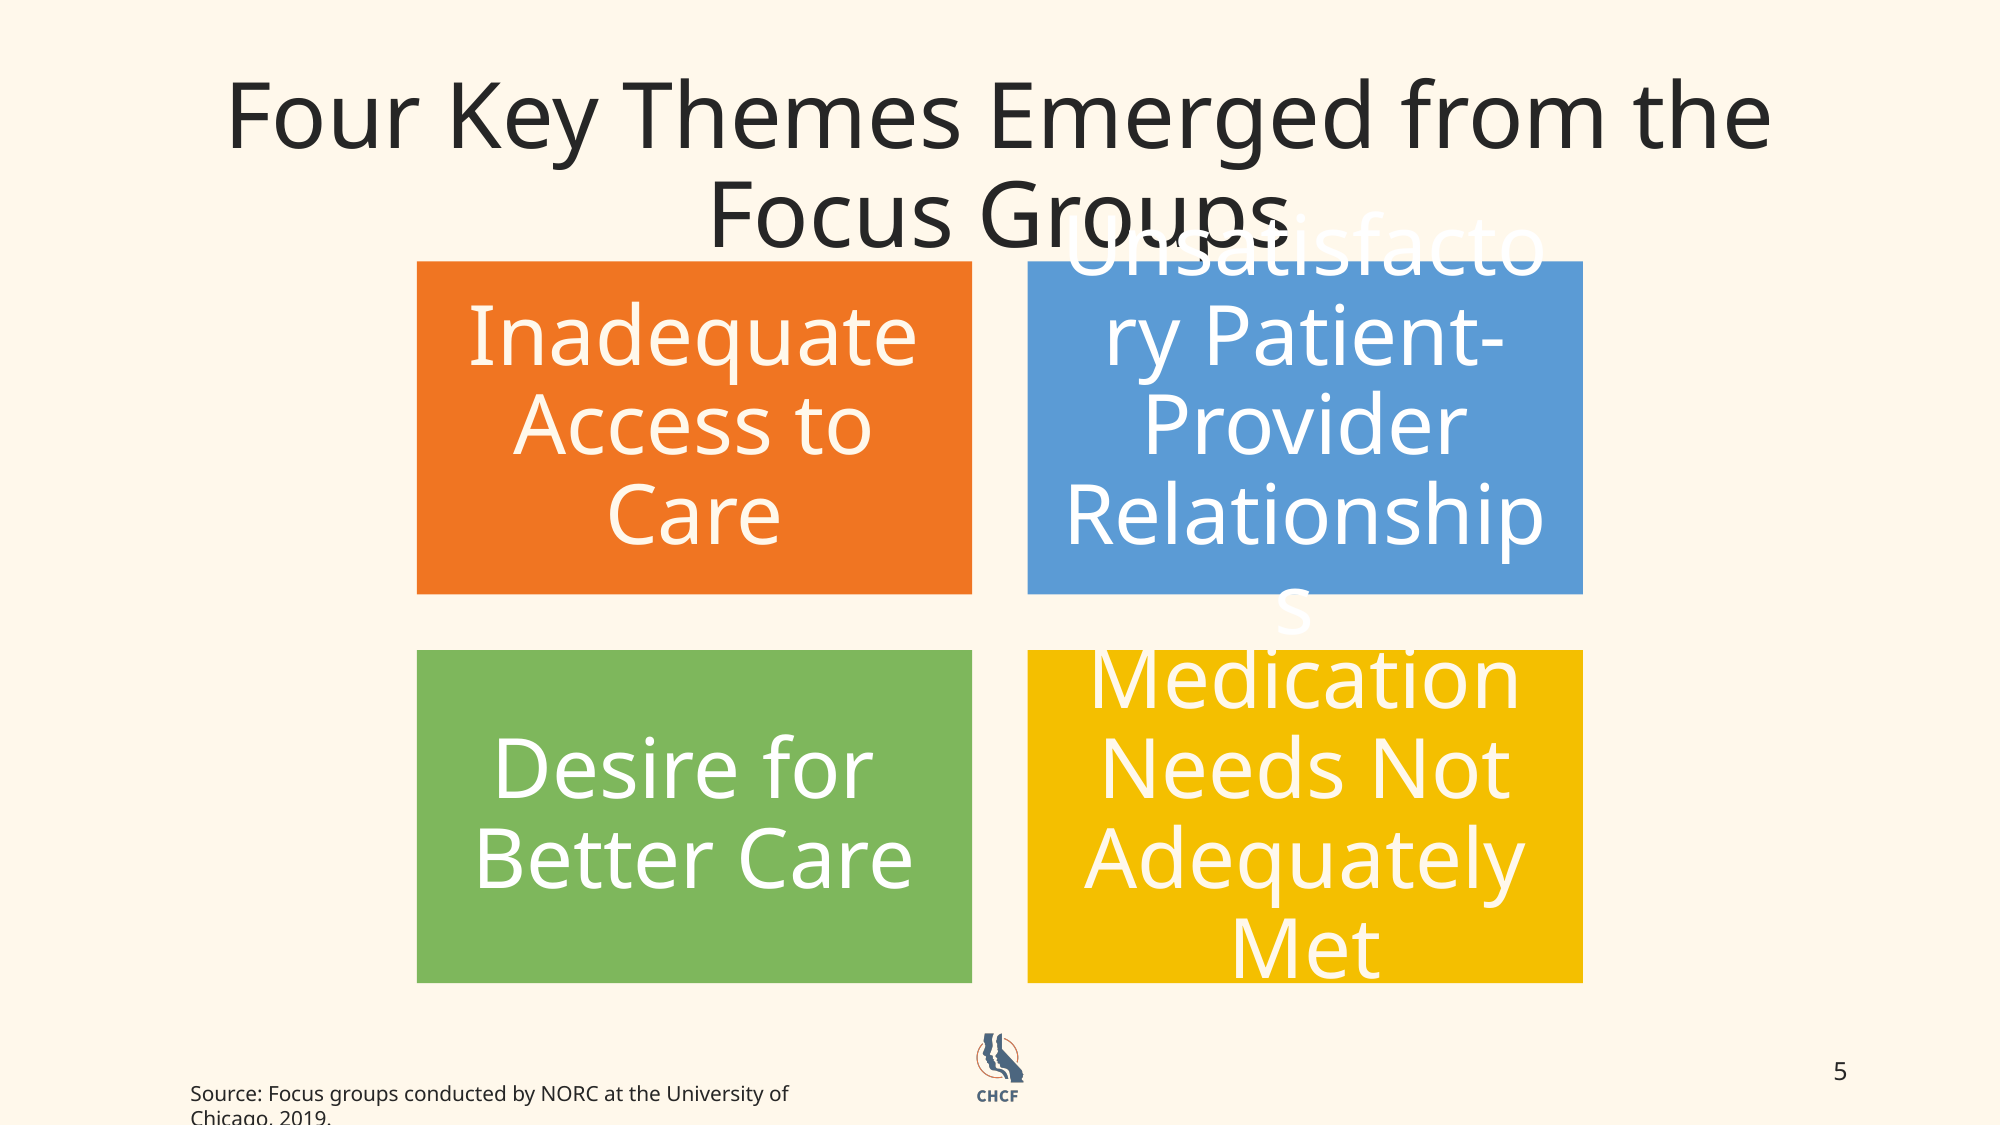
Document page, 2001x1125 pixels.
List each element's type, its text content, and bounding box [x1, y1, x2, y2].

picture [951, 1009, 1049, 1125]
title Four Key Themes Emerged from the Focus Groups [137, 59, 1863, 278]
slide_number 5 [1412, 1042, 1863, 1103]
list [168, 261, 1832, 984]
text_box Source: Focus groups conducted by NORC at the University of Chicago, 2019. [175, 1072, 849, 1125]
